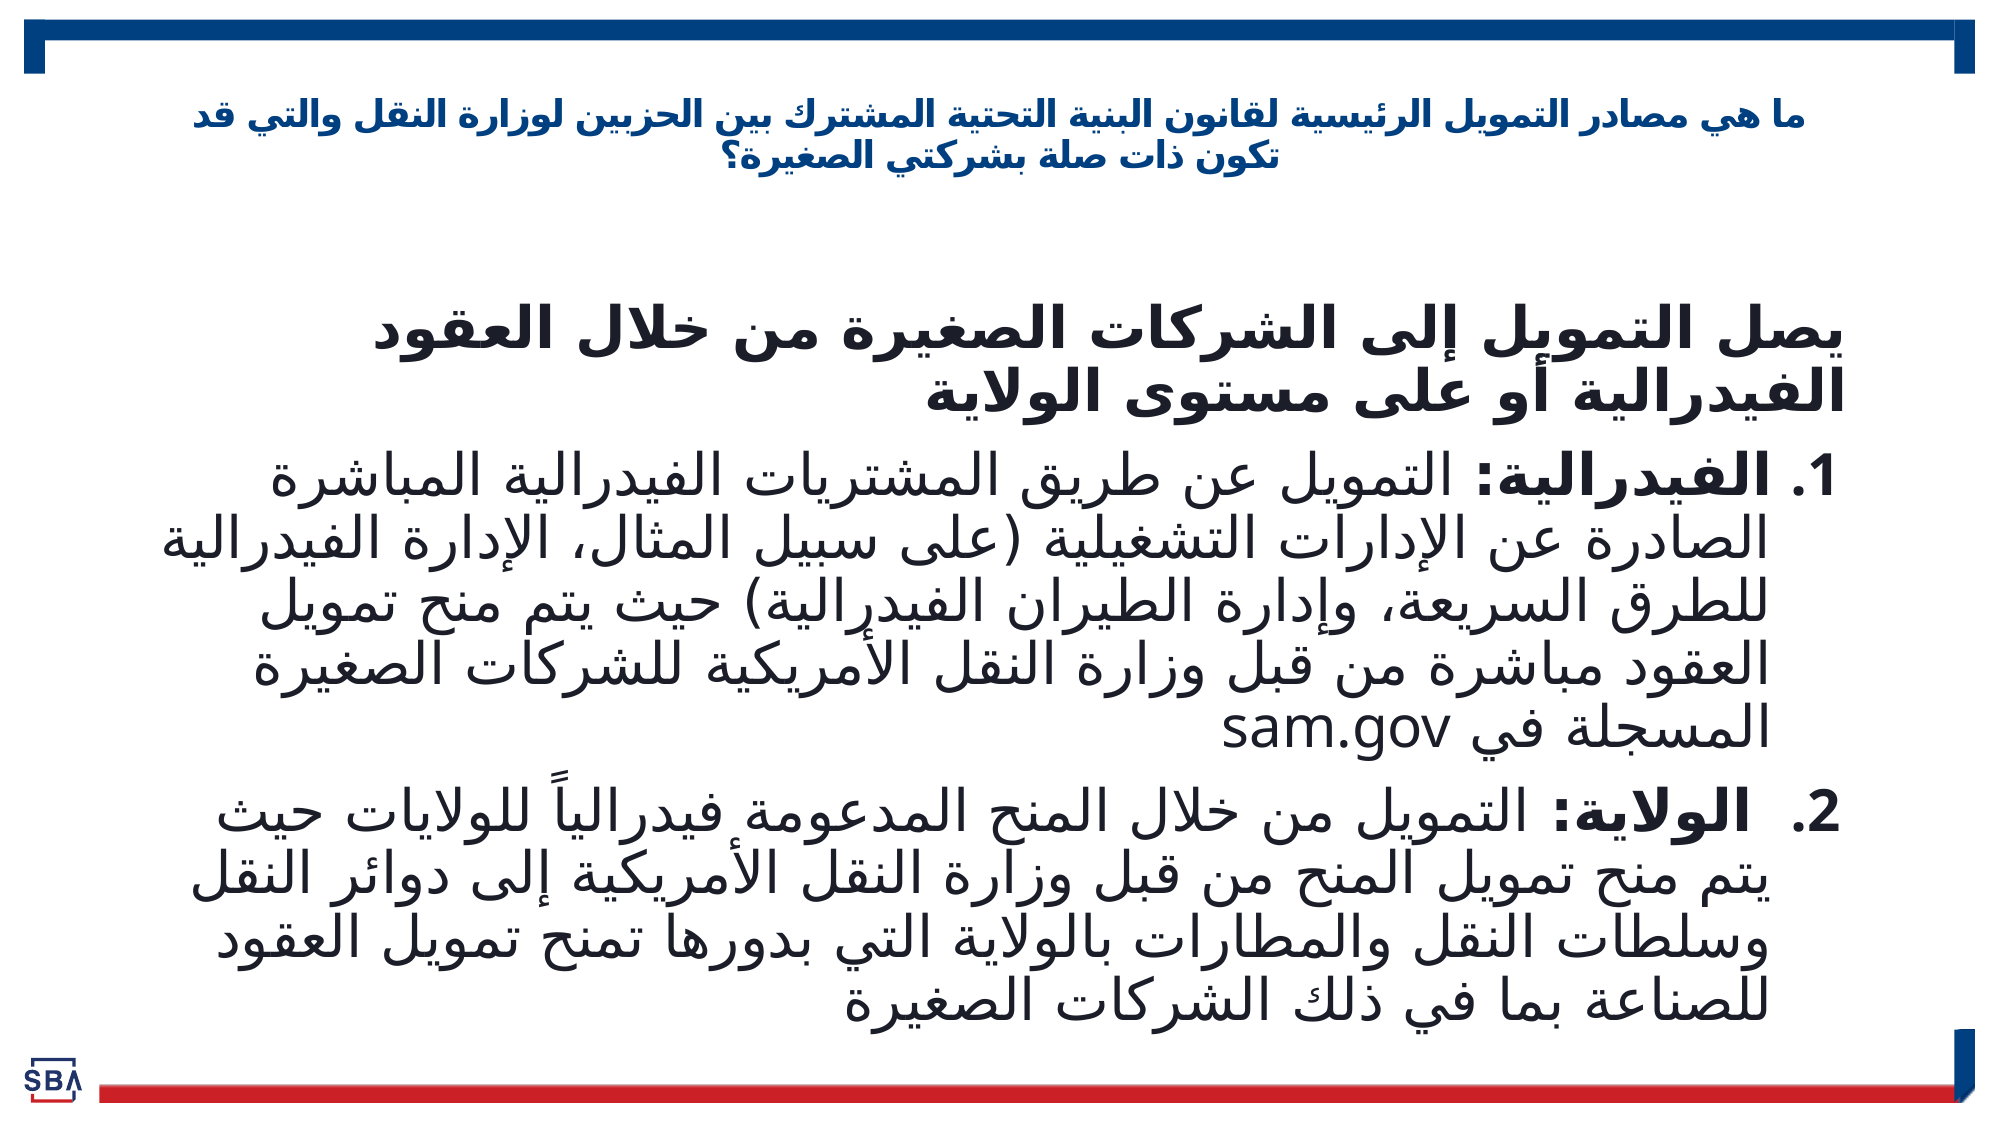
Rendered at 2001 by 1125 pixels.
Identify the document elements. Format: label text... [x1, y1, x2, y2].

list يصل التمويل إلى الشركات الصغيرة من خلال العقود الفيدرالية أو على مستوى الولاية الفيدرالية: التمويل عن طريق المشتريات الفيدرالية المباشرة الصادرة عن الإدارات التشغيلية (على سبيل المثال، الإدارة الفيدرالية للطرق السريعة، وإدارة الطيران الفيدرالية) حيث يتم منح تمويل العقود مباشرة من قبل وزارة النقل الأمريكية للشركات الصغيرة المسجلة في sam.gov الولاية: التمويل من خلال المنح المدعومة فيدرالياً للولايات حيث يتم منح تمويل المنح من قبل وزارة النقل الأمريكية إلى دوائر النقل وسلطات النقل والمطارات بالولاية التي بدورها تمنح تمويل العقود للصناعة بما في ذلك الشركات الصغيرة [137, 290, 1863, 1076]
title ما هي مصادر التمويل الرئيسية لقانون البنية التحتية المشترك بين الحزبين لوزارة النقل والتي قد تكون ذات صلة بشركتي الصغيرة؟ [137, 87, 1863, 186]
